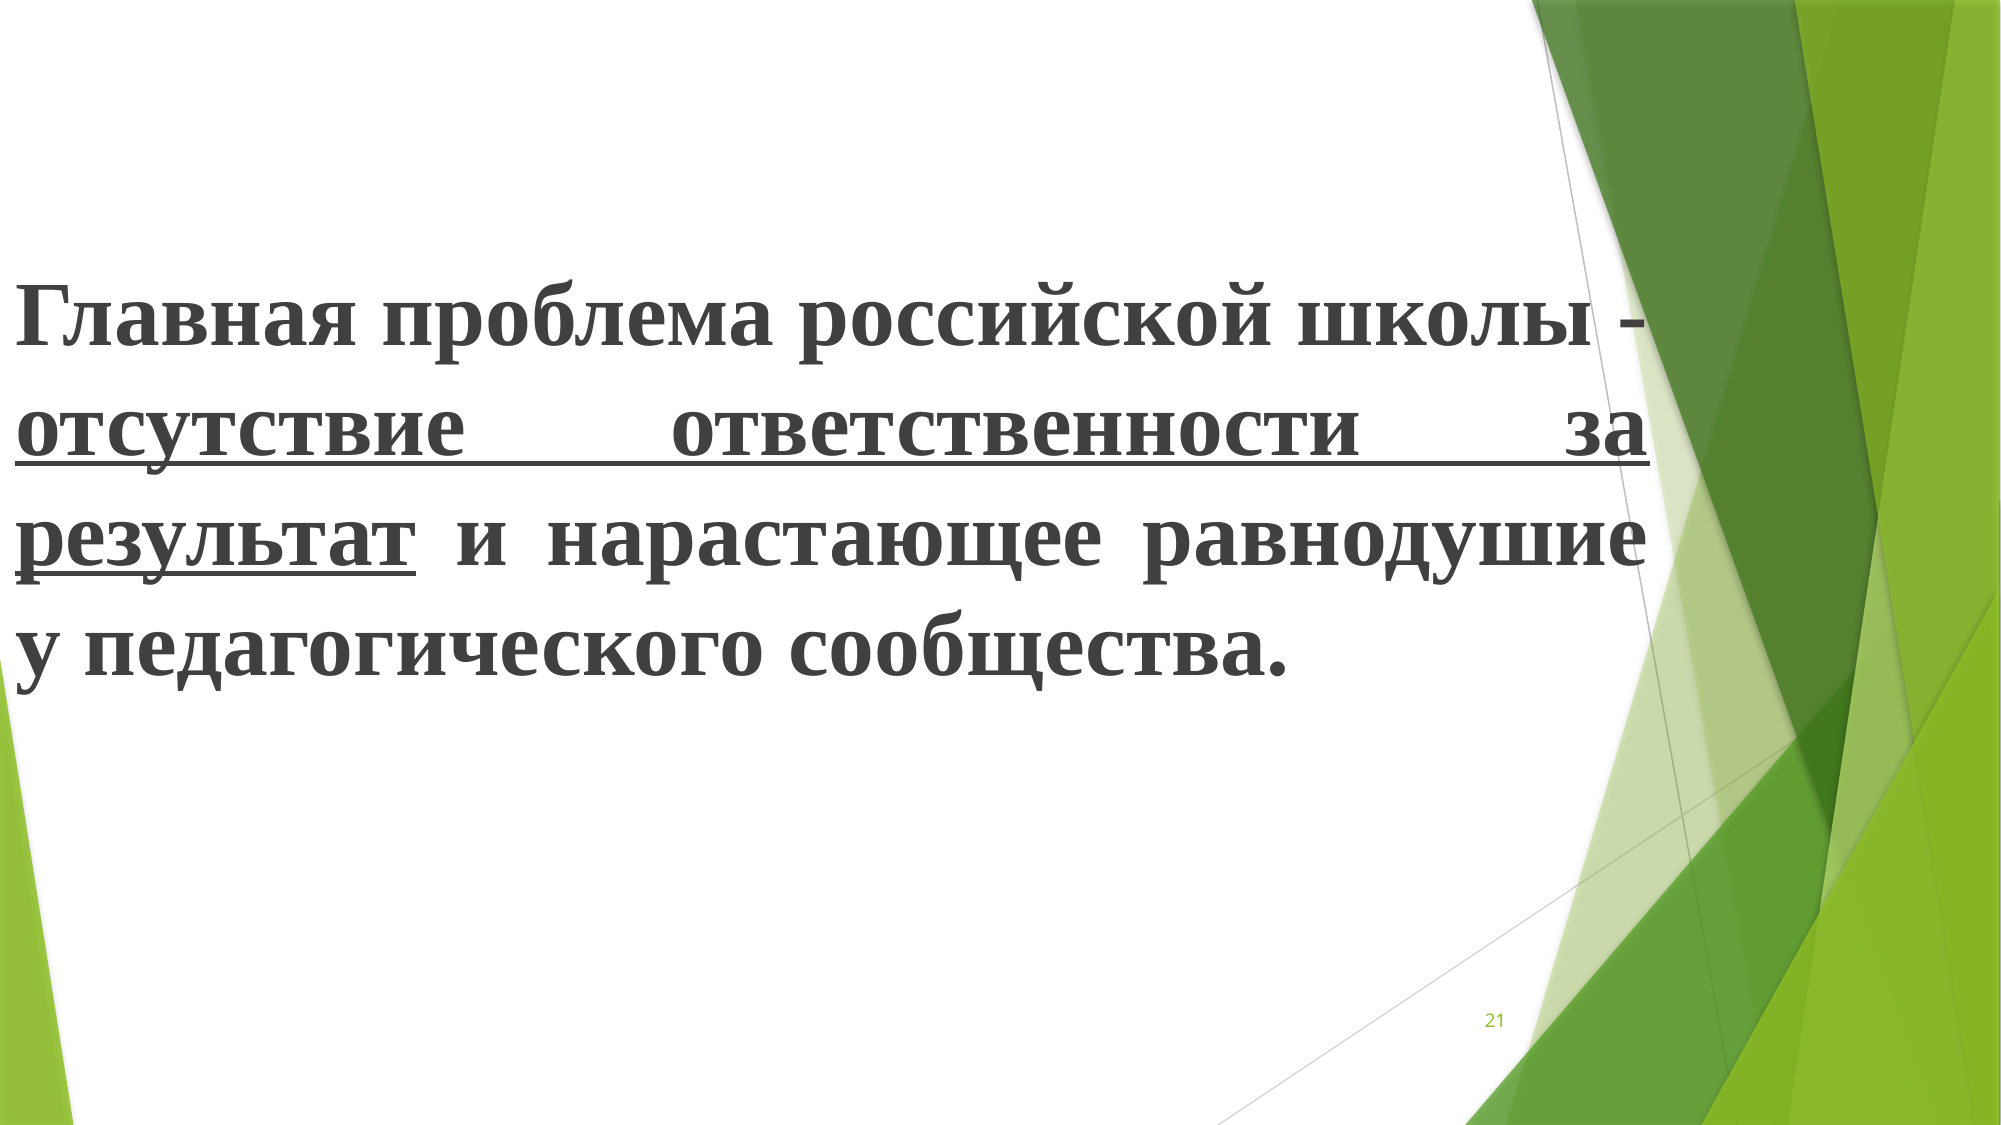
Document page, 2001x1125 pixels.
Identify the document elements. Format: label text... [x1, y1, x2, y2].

slide_number 21 [1409, 991, 1522, 1051]
list Главная проблема российской школы - отсутствие ответственности за результат и нарастающее равнодушие у педагогического сообщества. [0, 246, 1665, 1094]
